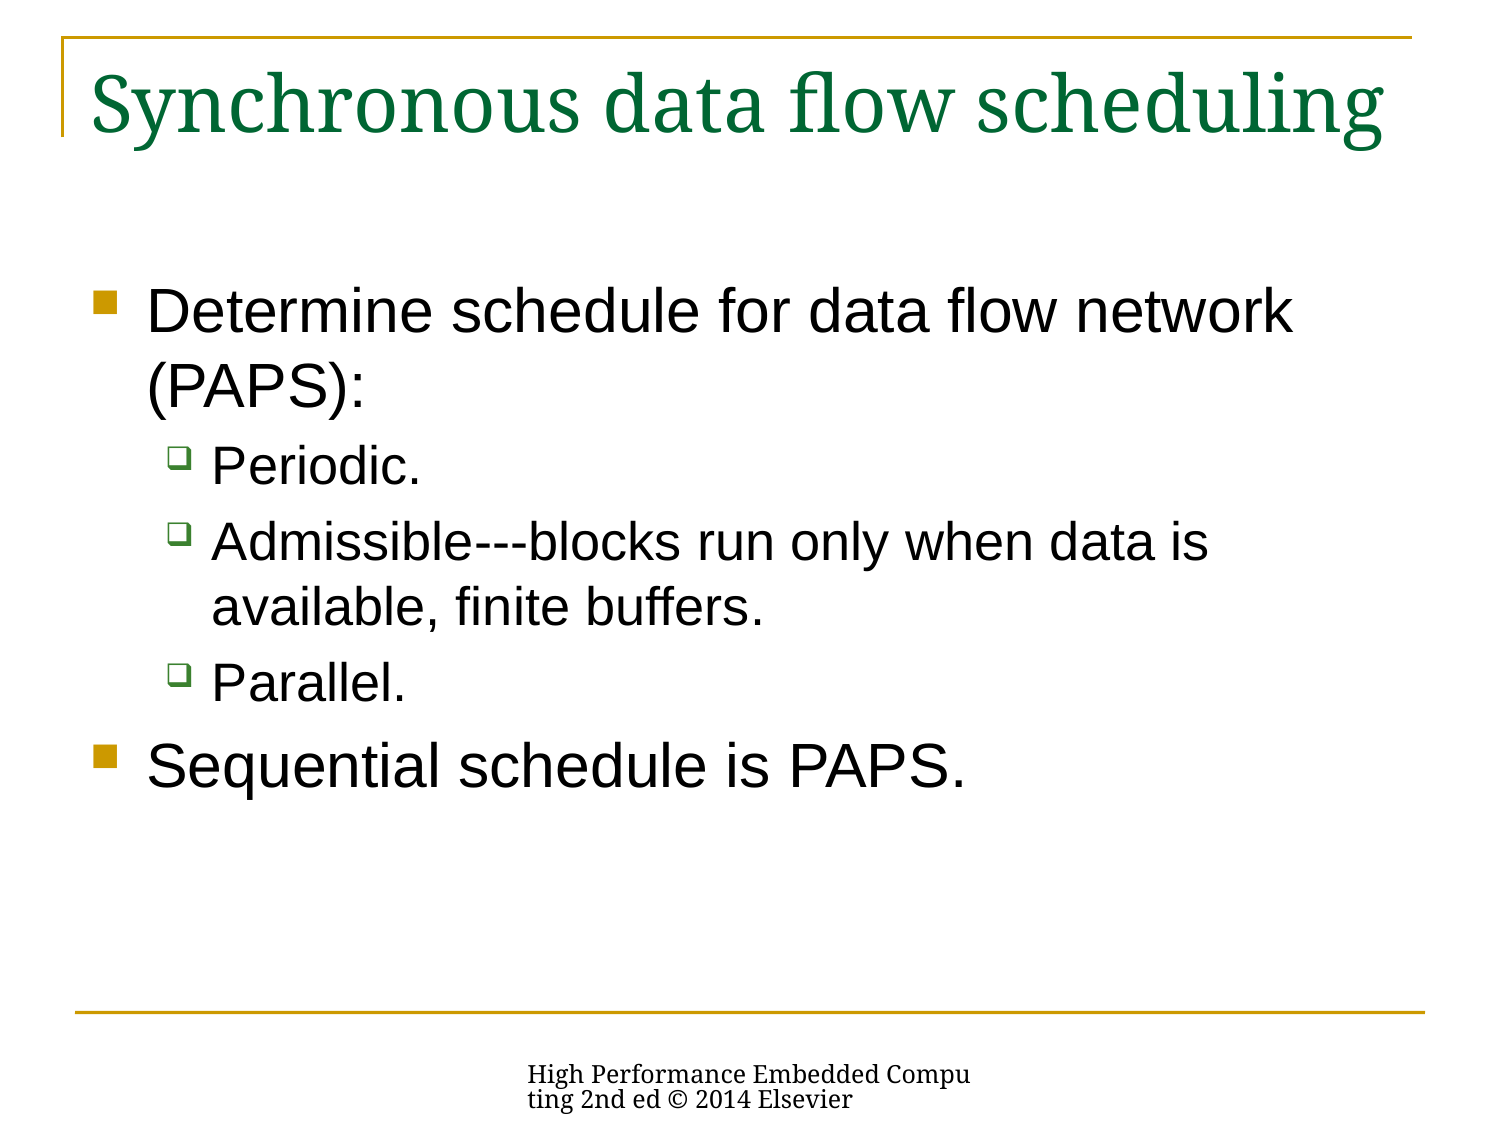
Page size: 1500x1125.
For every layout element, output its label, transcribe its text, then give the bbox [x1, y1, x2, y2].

footer High Performance Embedded Computing 2nd ed © 2014 Elsevier [512, 1025, 988, 1100]
title Synchronous data flow scheduling [75, 45, 1425, 233]
list Determine schedule for data flow network (PAPS): Periodic. Admissible---blocks run only when data is available, finite buffers. Parallel. Sequential schedule is PAPS. [75, 262, 1425, 1006]
